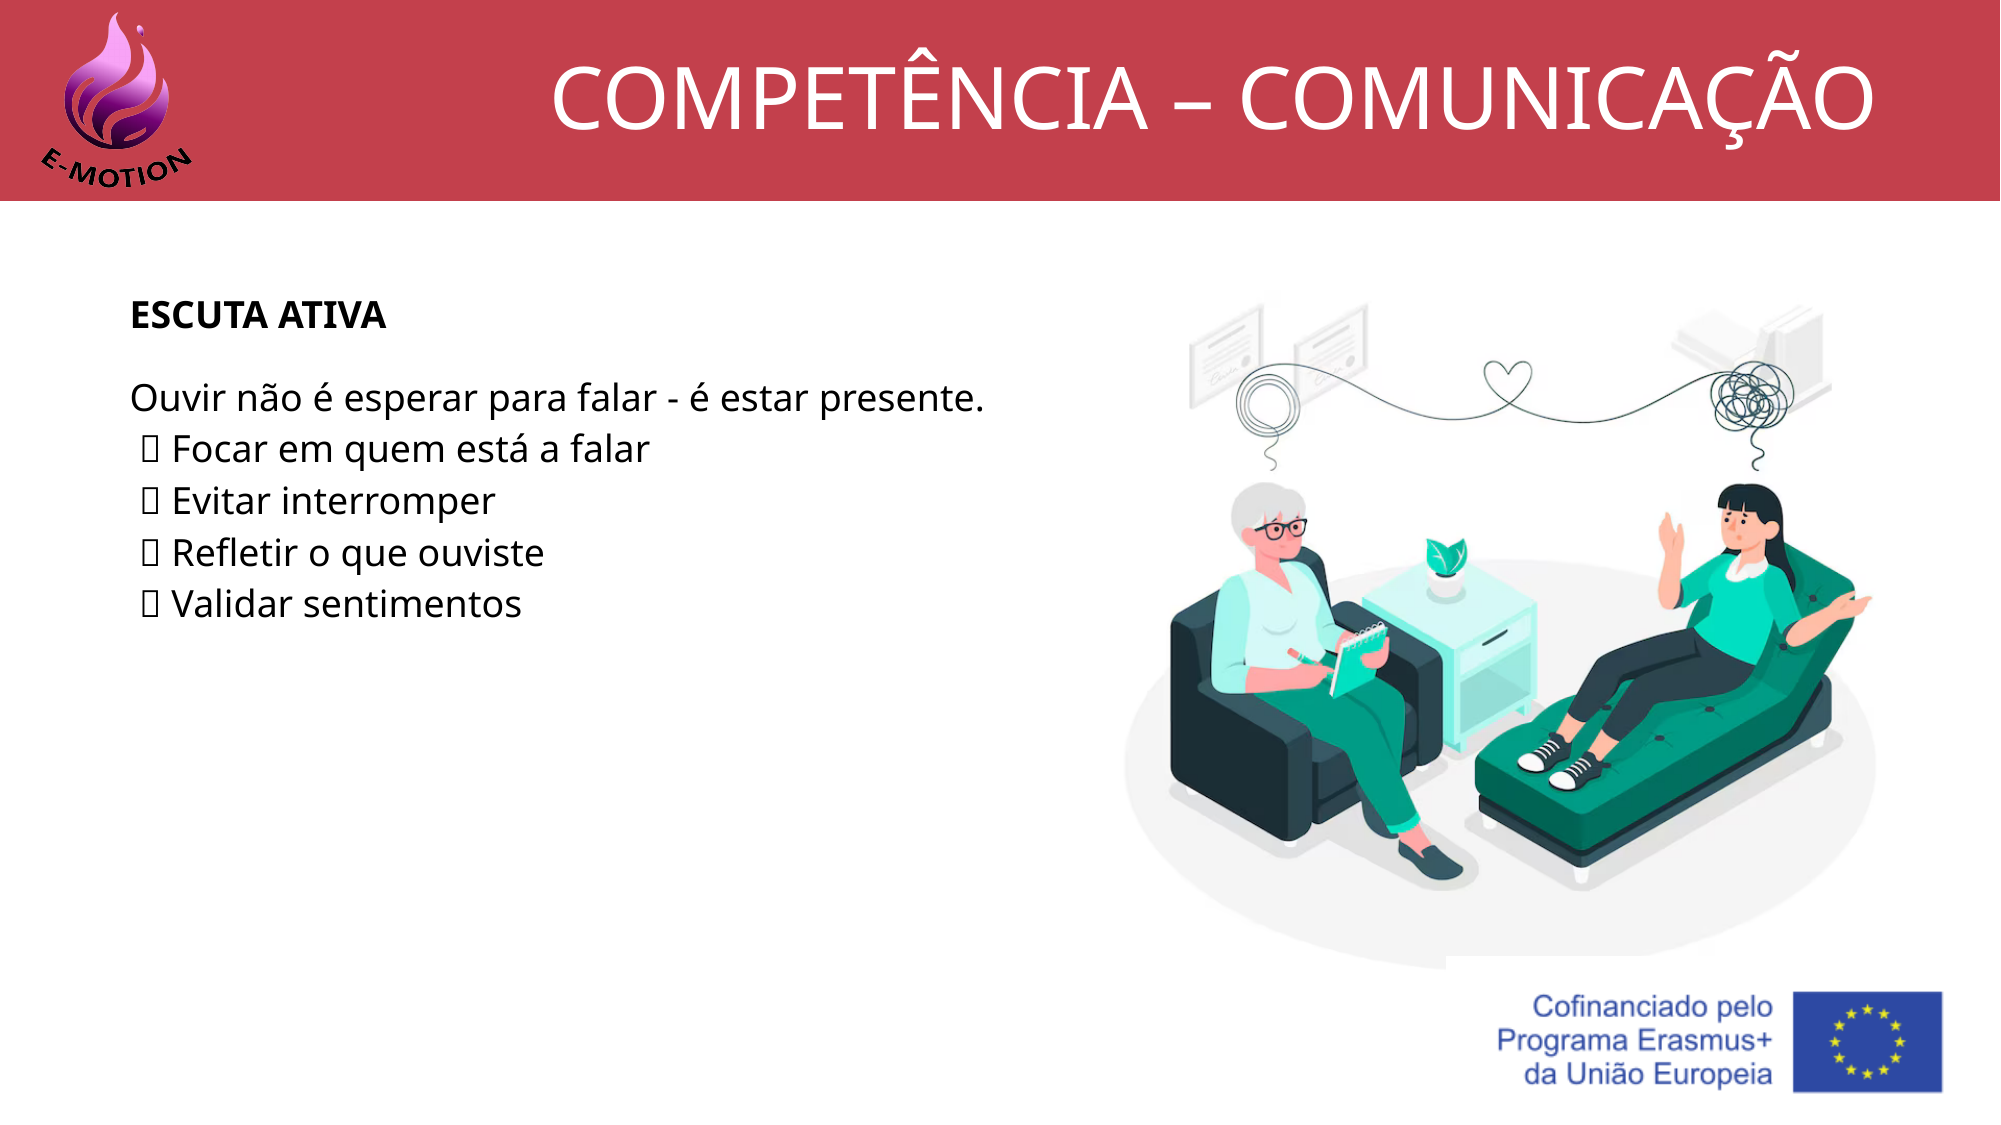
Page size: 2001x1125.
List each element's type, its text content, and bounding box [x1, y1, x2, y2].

picture [1114, 223, 2000, 1125]
text_box COMPETÊNCIA – COMUNICAÇÃO [518, 35, 1894, 183]
picture [0, 0, 253, 247]
text_box ESCUTA ATIVA Ouvir não é esperar para falar - é estar presente. ✅ Focar em quem está a falar ✅ Evitar interromper ✅ Refletir o que ouviste ✅ Validar sentimentos [114, 276, 1109, 633]
